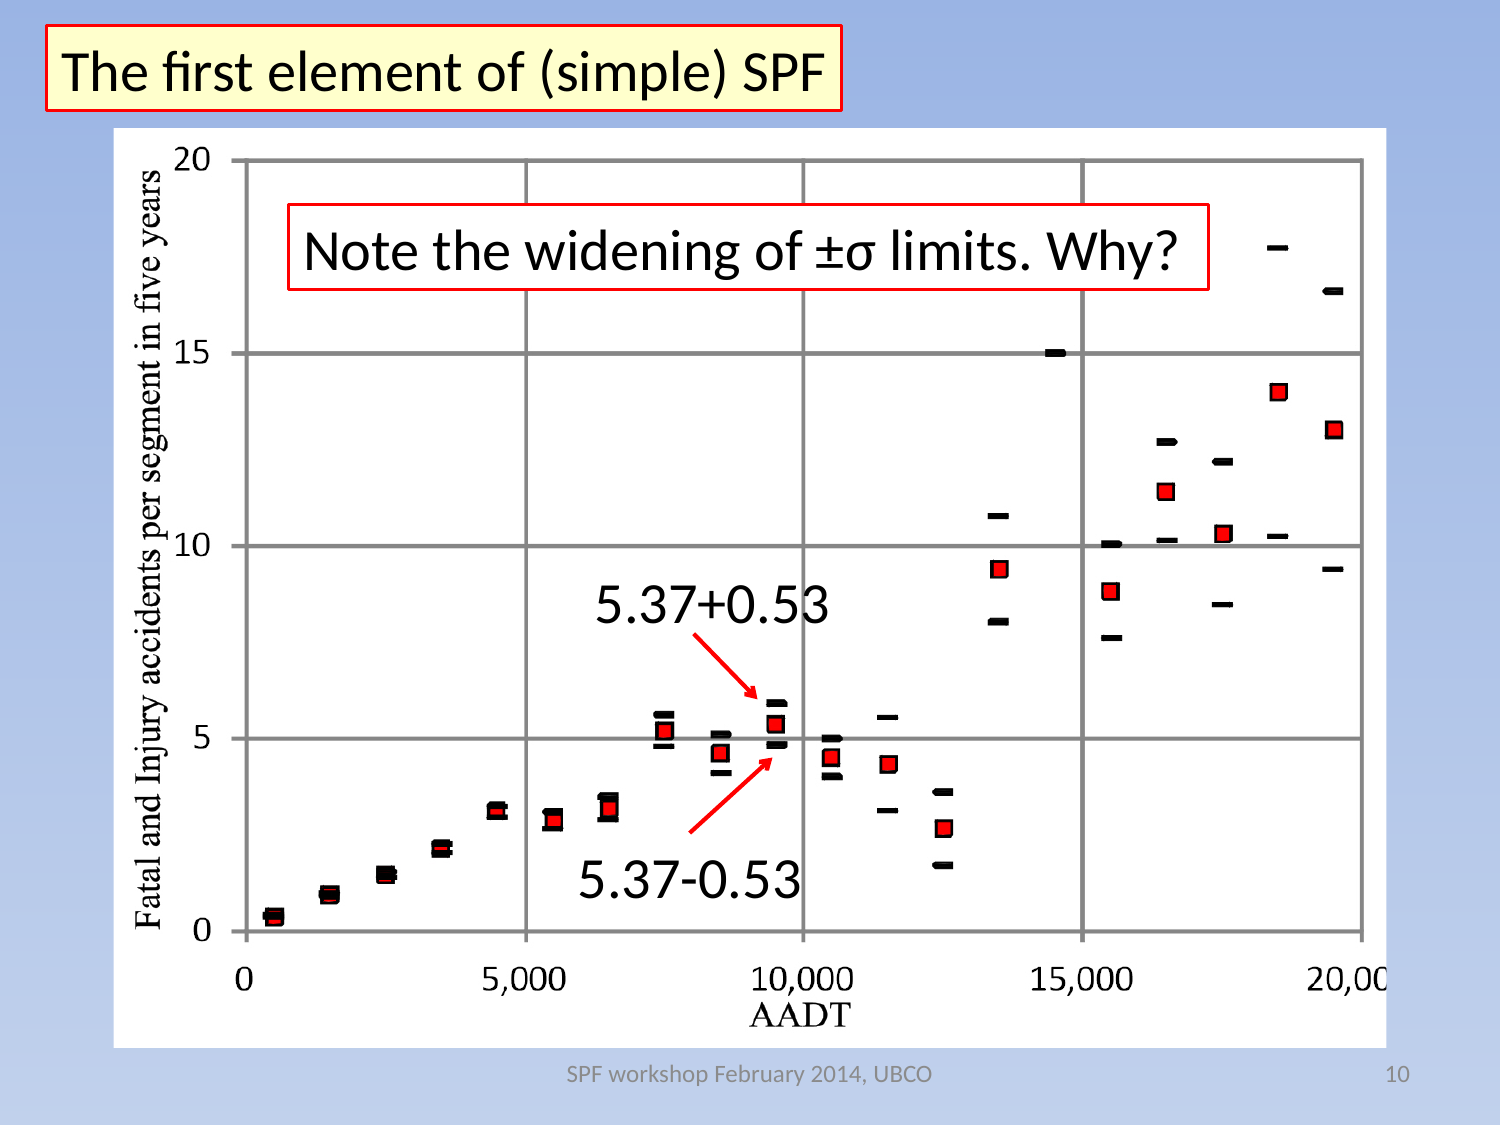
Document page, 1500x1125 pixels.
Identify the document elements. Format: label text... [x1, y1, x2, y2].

slide_number 10 [1074, 1042, 1425, 1103]
text_box The first element of (simple) SPF [46, 25, 842, 111]
picture [113, 128, 1387, 1048]
footer SPF workshop February 2014, UBCO [512, 1055, 988, 1103]
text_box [693, 633, 758, 700]
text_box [689, 757, 773, 834]
